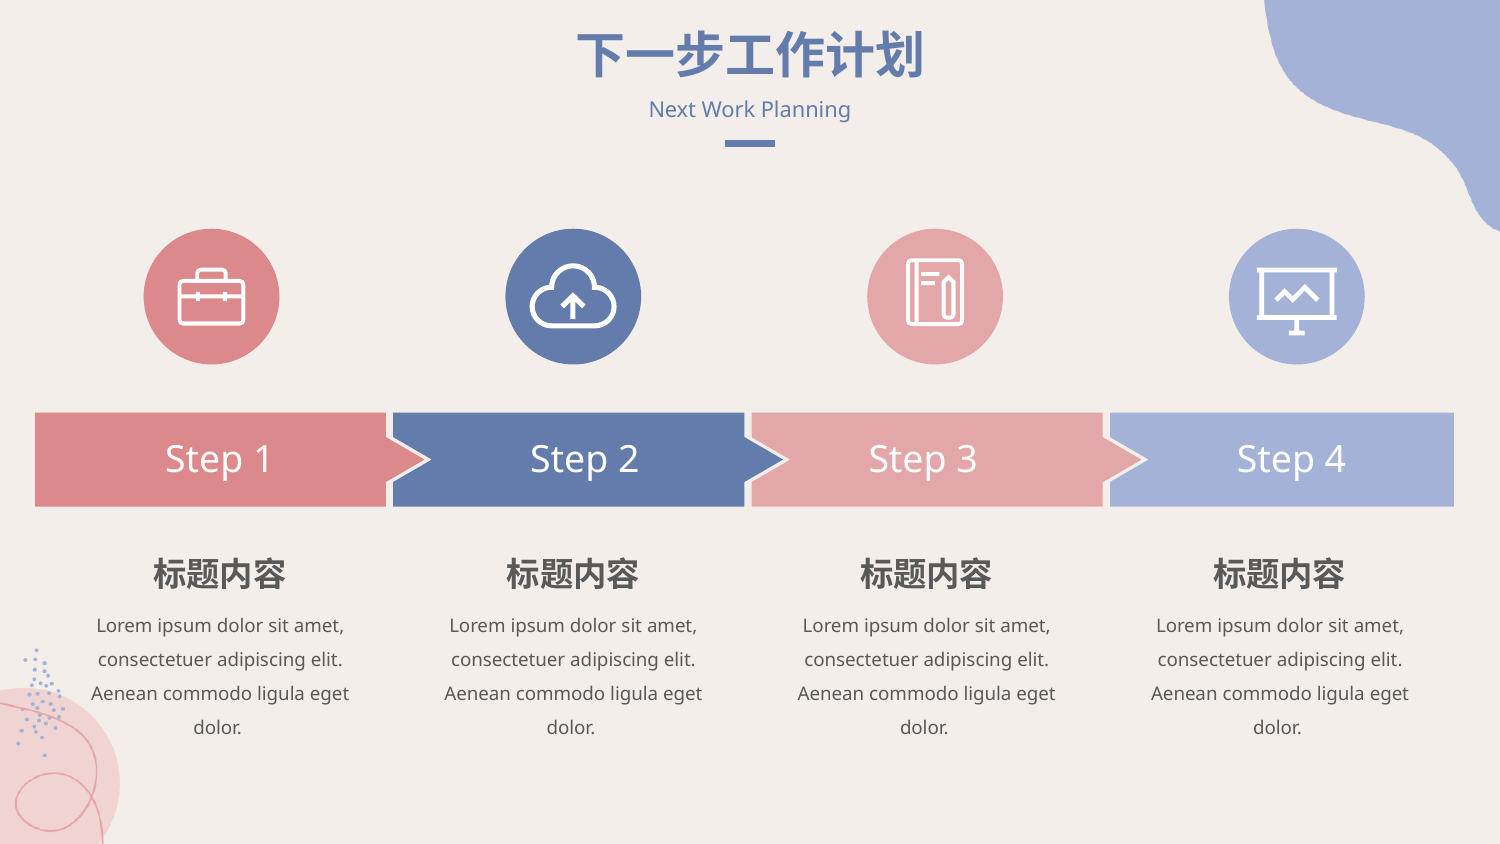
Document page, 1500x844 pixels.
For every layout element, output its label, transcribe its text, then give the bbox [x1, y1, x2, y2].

text_box 标题内容 [125, 537, 315, 601]
text_box [750, 411, 1144, 508]
text_box [504, 227, 643, 366]
text_box [177, 267, 246, 326]
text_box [529, 263, 617, 329]
picture [0, 0, 1500, 844]
text_box Lorem ipsum dolor sit amet, consectetuer adipiscing elit. Aenean commodo ligula eget dolor. [761, 595, 1092, 746]
text_box Step 4 [1222, 427, 1362, 487]
text_box [1109, 411, 1455, 508]
text_box [1227, 227, 1366, 366]
text_box [866, 227, 1005, 366]
text_box [33, 411, 427, 508]
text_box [473, 15, 1027, 144]
text_box Lorem ipsum dolor sit amet, consectetuer adipiscing elit. Aenean commodo ligula eget dolor. [408, 595, 739, 746]
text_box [905, 258, 965, 327]
text_box Lorem ipsum dolor sit amet, consectetuer adipiscing elit. Aenean commodo ligula eget dolor. [1115, 595, 1445, 746]
text_box [392, 411, 786, 508]
text_box 标题内容 [1185, 537, 1375, 601]
text_box [142, 227, 281, 366]
text_box Step 3 [853, 427, 993, 487]
text_box Lorem ipsum dolor sit amet, consectetuer adipiscing elit. Aenean commodo ligula eget dolor. [55, 595, 385, 746]
text_box 标题内容 [478, 537, 668, 601]
text_box Step 1 [150, 427, 290, 487]
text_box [1256, 267, 1337, 336]
text_box 标题内容 [832, 537, 1021, 601]
text_box Step 2 [515, 427, 655, 487]
